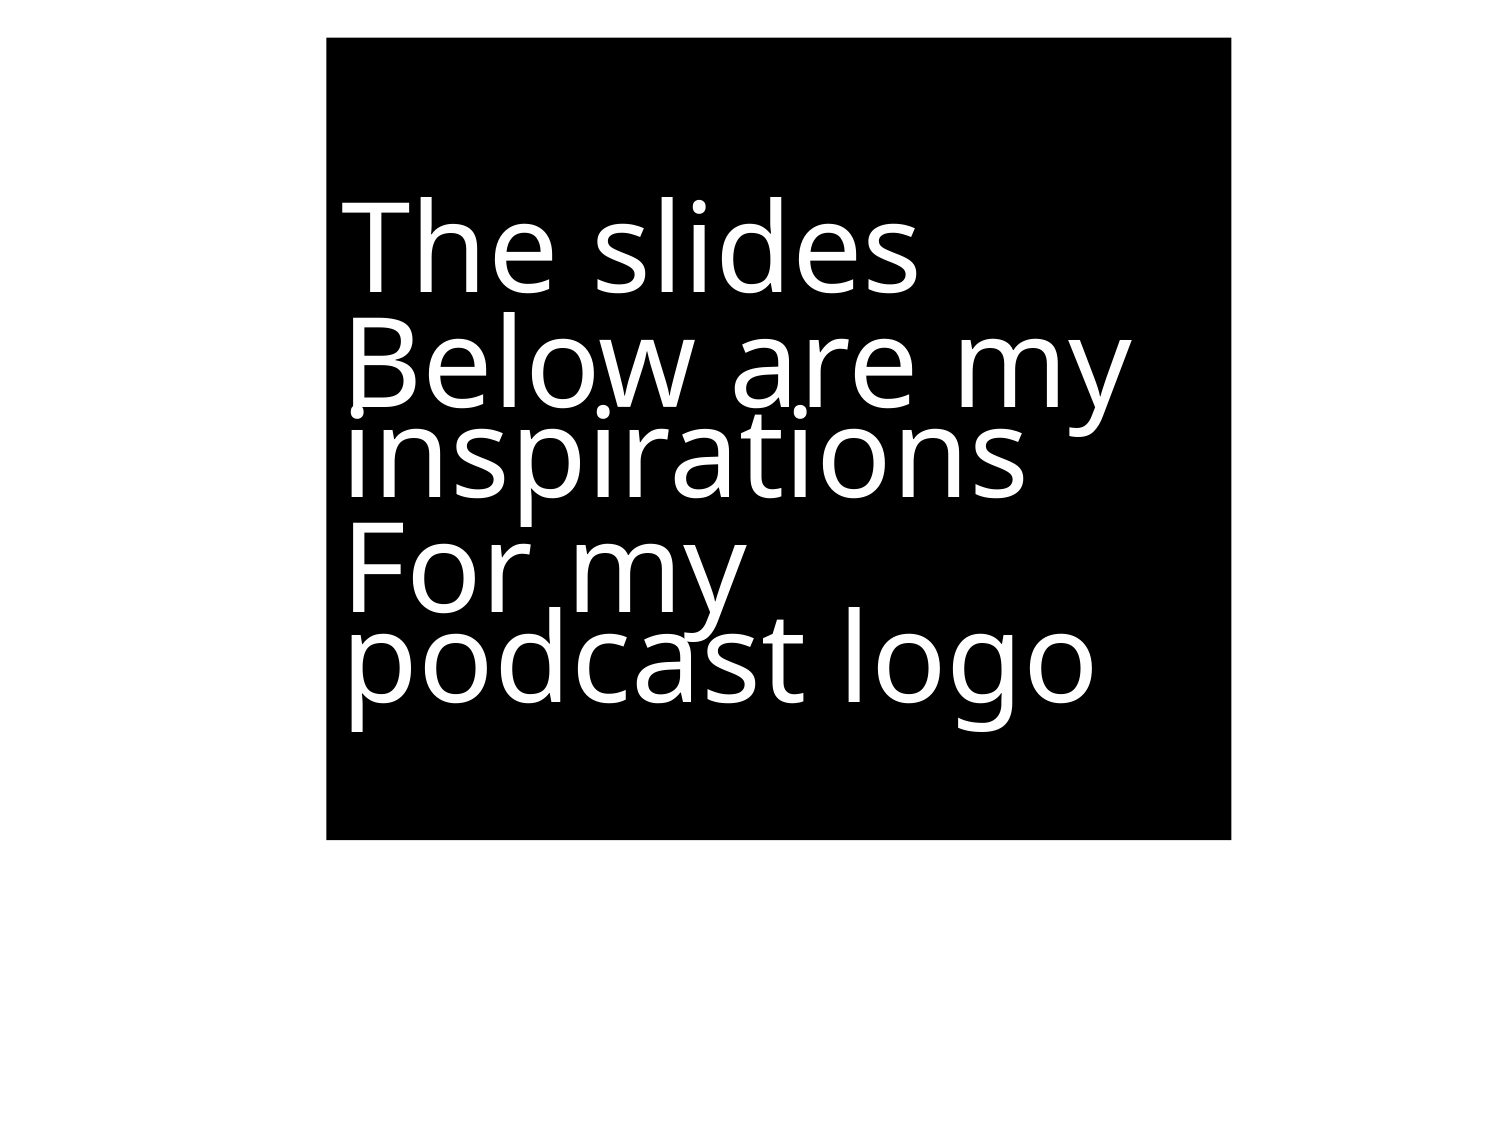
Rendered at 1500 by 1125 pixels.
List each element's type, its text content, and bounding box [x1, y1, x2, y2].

text_box [487, 59, 1393, 805]
subtitle The slides Below are my inspirations For my podcast logo [326, 37, 1232, 841]
